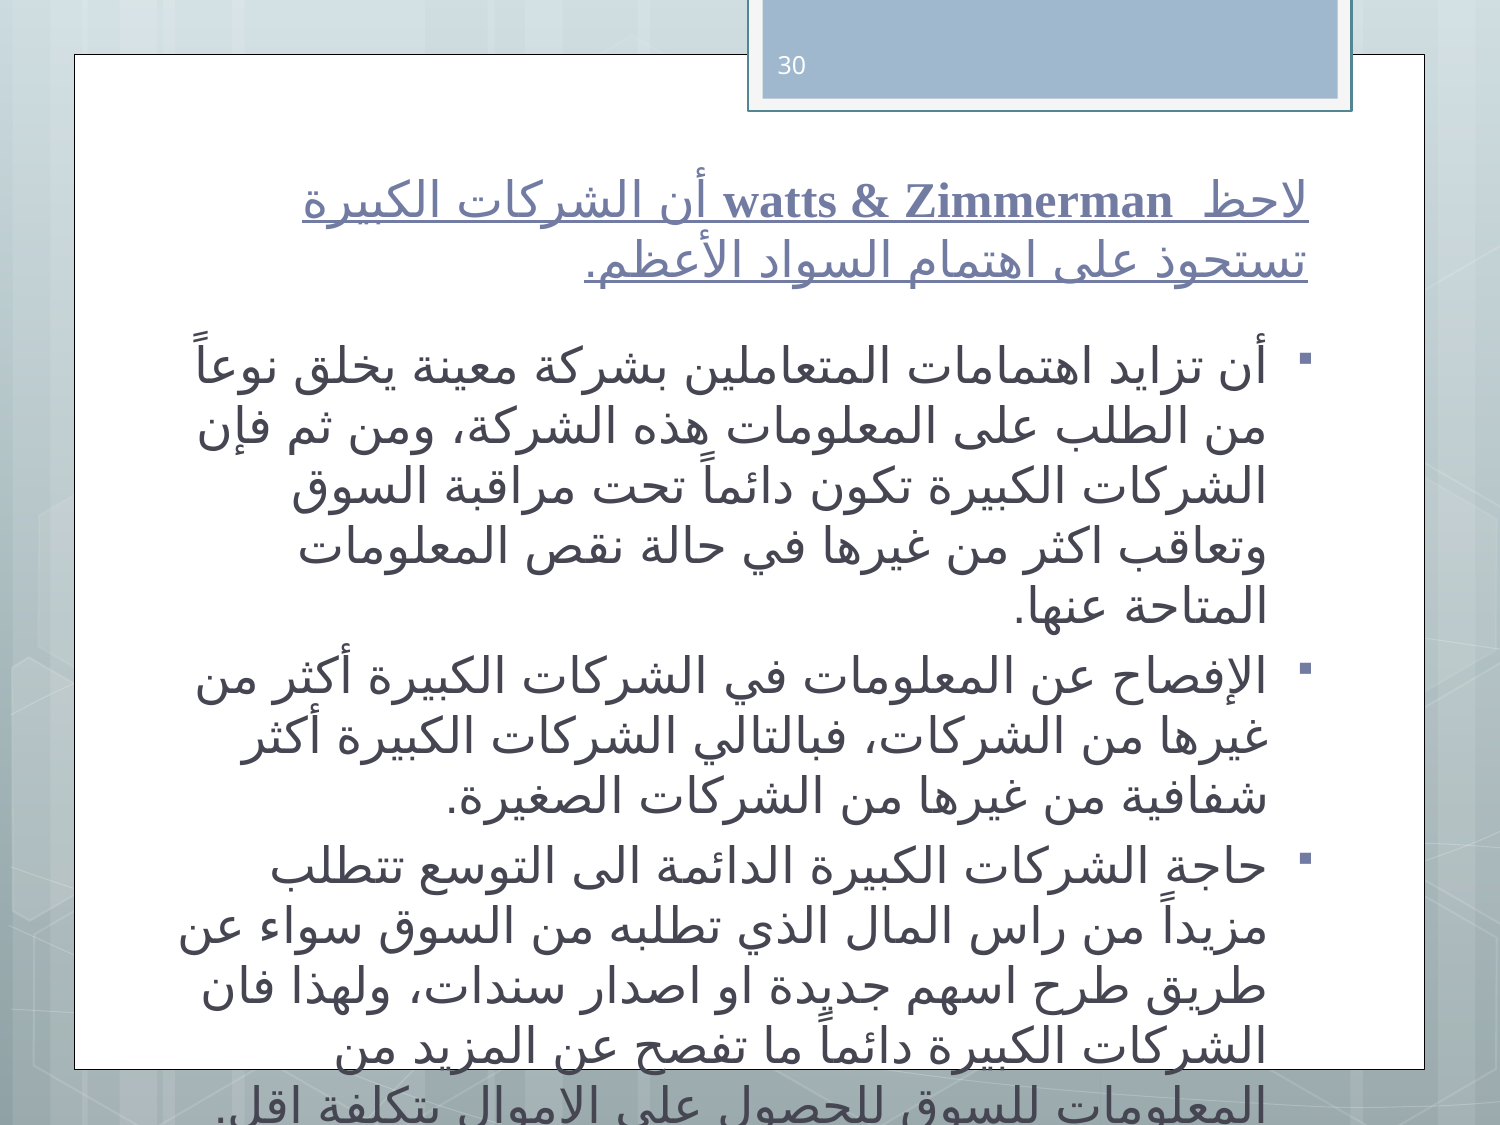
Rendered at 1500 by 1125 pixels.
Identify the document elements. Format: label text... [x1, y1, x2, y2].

title لاحظ watts & Zimmerman أن الشركات الكبيرة تستحوذ على اهتمام السواد الأعظم. [171, 149, 1324, 295]
slide_number 30 [762, 36, 982, 97]
list أن تزايد اهتمامات المتعاملين بشركة معينة يخلق نوعاً من الطلب على المعلومات هذه الشركة، ومن ثم فإن الشركات الكبيرة تكون دائماً تحت مراقبة السوق وتعاقب اكثر من غيرها في حالة نقص المعلومات المتاحة عنها. الإفصاح عن المعلومات في الشركات الكبيرة أكثر من غيرها من الشركات، فبالتالي الشركات الكبيرة أكثر شفافية من غيرها من الشركات الصغيرة. حاجة الشركات الكبيرة الدائمة الى التوسع تتطلب مزيداً من راس المال الذي تطلبه من السوق سواء عن طريق طرح اسهم جديدة او اصدار سندات، ولهذا فان الشركات الكبيرة دائماً ما تفصح عن المزيد من المعلومات للسوق للحصول على الاموال بتكلفة اقل. [135, 326, 1341, 1035]
